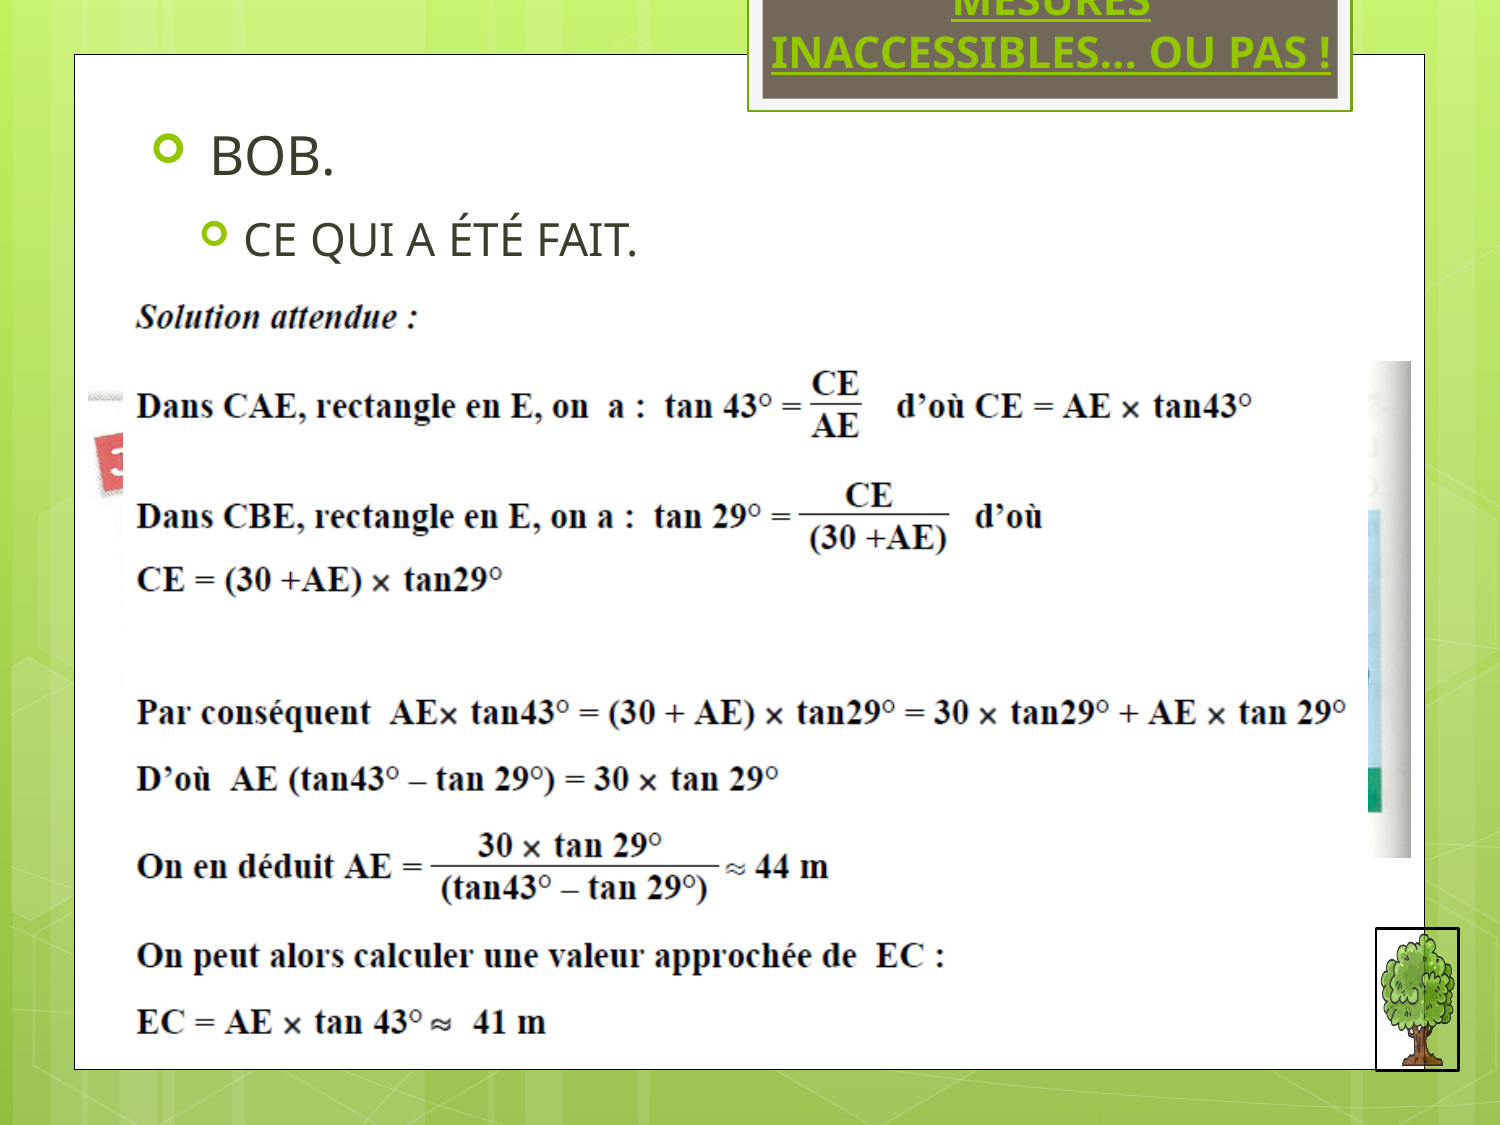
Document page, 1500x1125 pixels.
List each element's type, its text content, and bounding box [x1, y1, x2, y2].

title Mesures inaccessibles… ou pas ! [750, 0, 1353, 85]
text_box [1375, 927, 1460, 1072]
list Bob. CE QUI A ÉTÉ FAIT. [123, 113, 1365, 290]
picture [88, 290, 1411, 1047]
